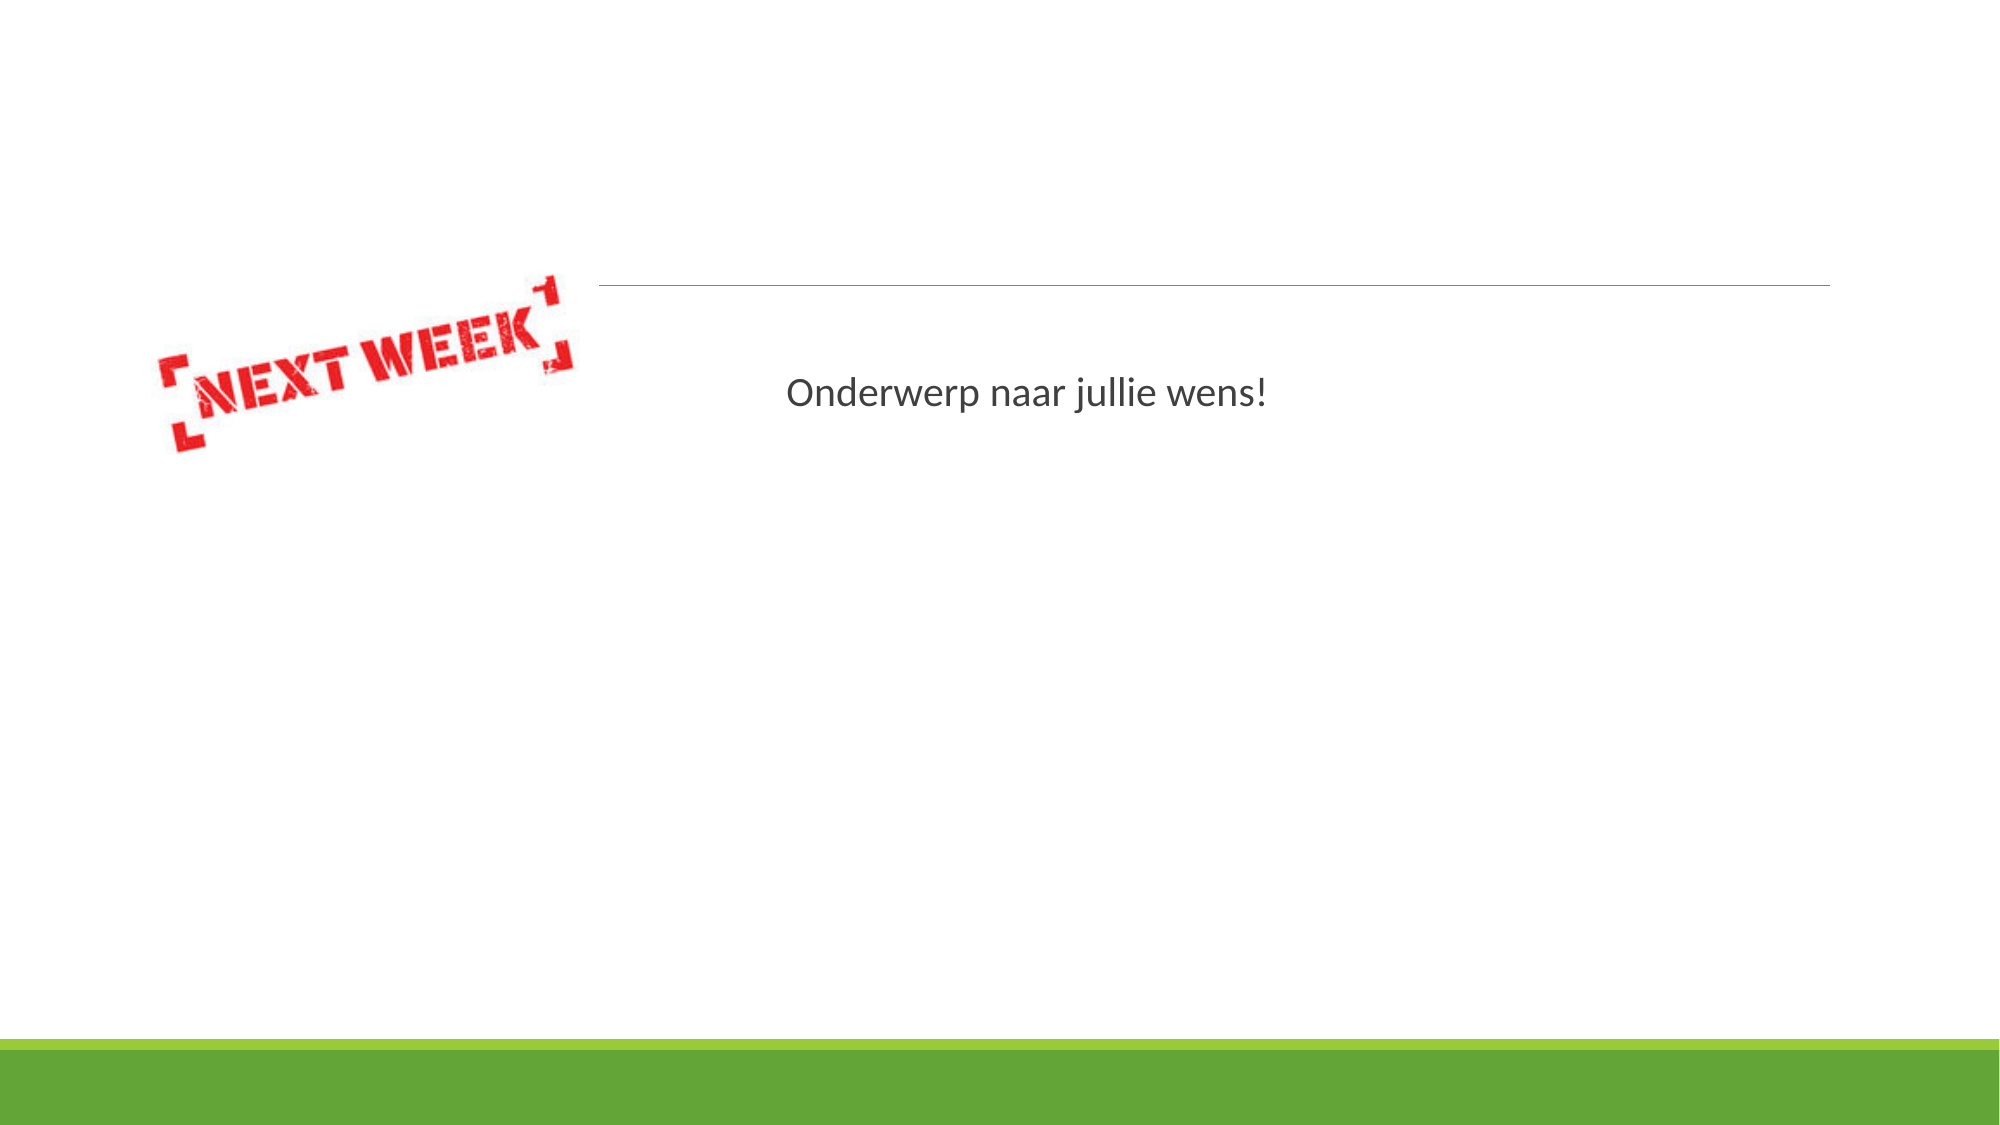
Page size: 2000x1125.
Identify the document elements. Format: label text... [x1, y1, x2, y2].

list Onderwerp naar jullie wens! [771, 363, 1895, 908]
picture [136, 219, 600, 497]
title [105, 105, 666, 963]
